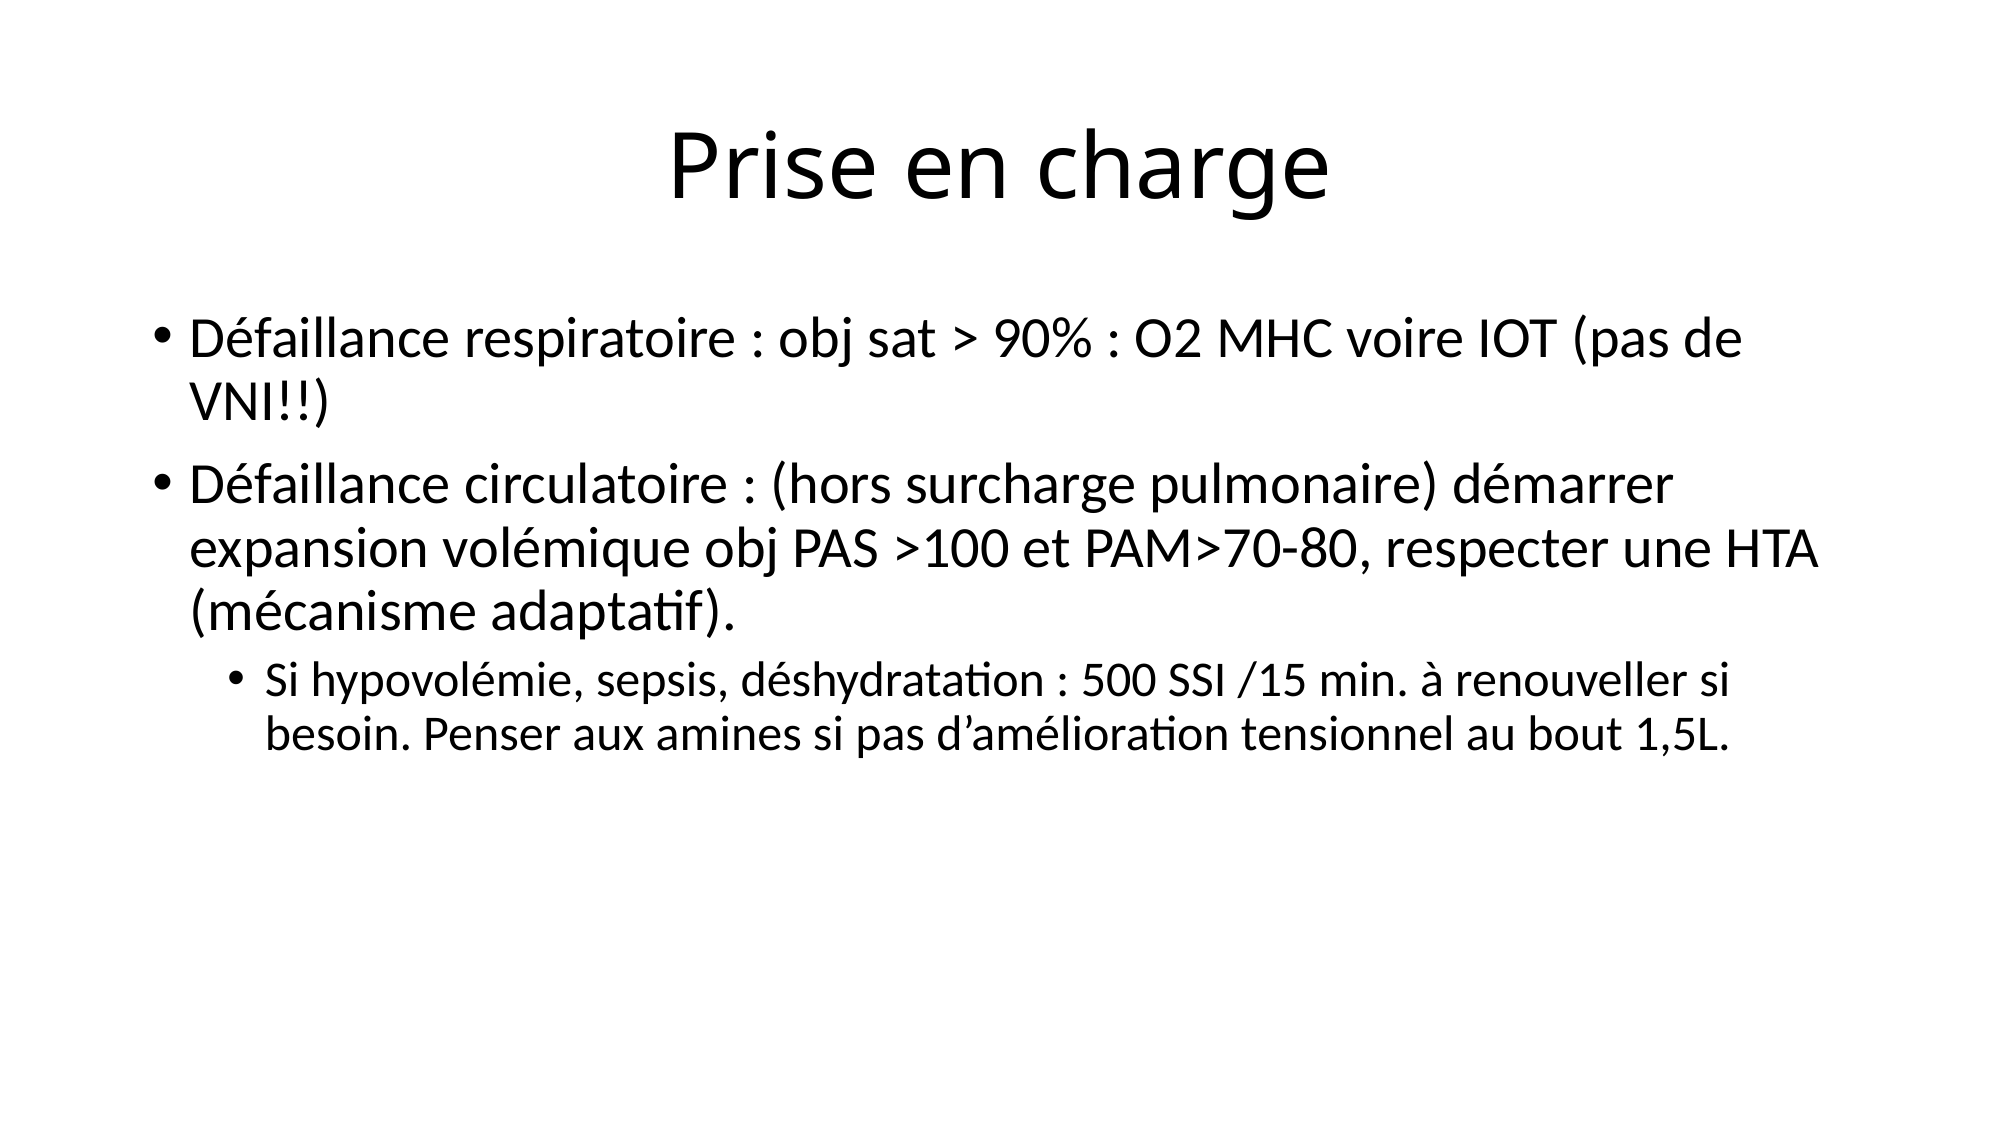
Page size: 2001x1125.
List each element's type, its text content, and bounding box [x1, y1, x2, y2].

list Défaillance respiratoire : obj sat > 90% : O2 MHC voire IOT (pas de VNI!!) Défaillance circulatoire : (hors surcharge pulmonaire) démarrer expansion volémique obj PAS >100 et PAM>70-80, respecter une HTA (mécanisme adaptatif). Si hypovolémie, sepsis, déshydratation : 500 SSI /15 min. à renouveller si besoin. Penser aux amines si pas d’amélioration tensionnel au bout 1,5L. [137, 299, 1863, 1014]
title Prise en charge [137, 59, 1863, 278]
